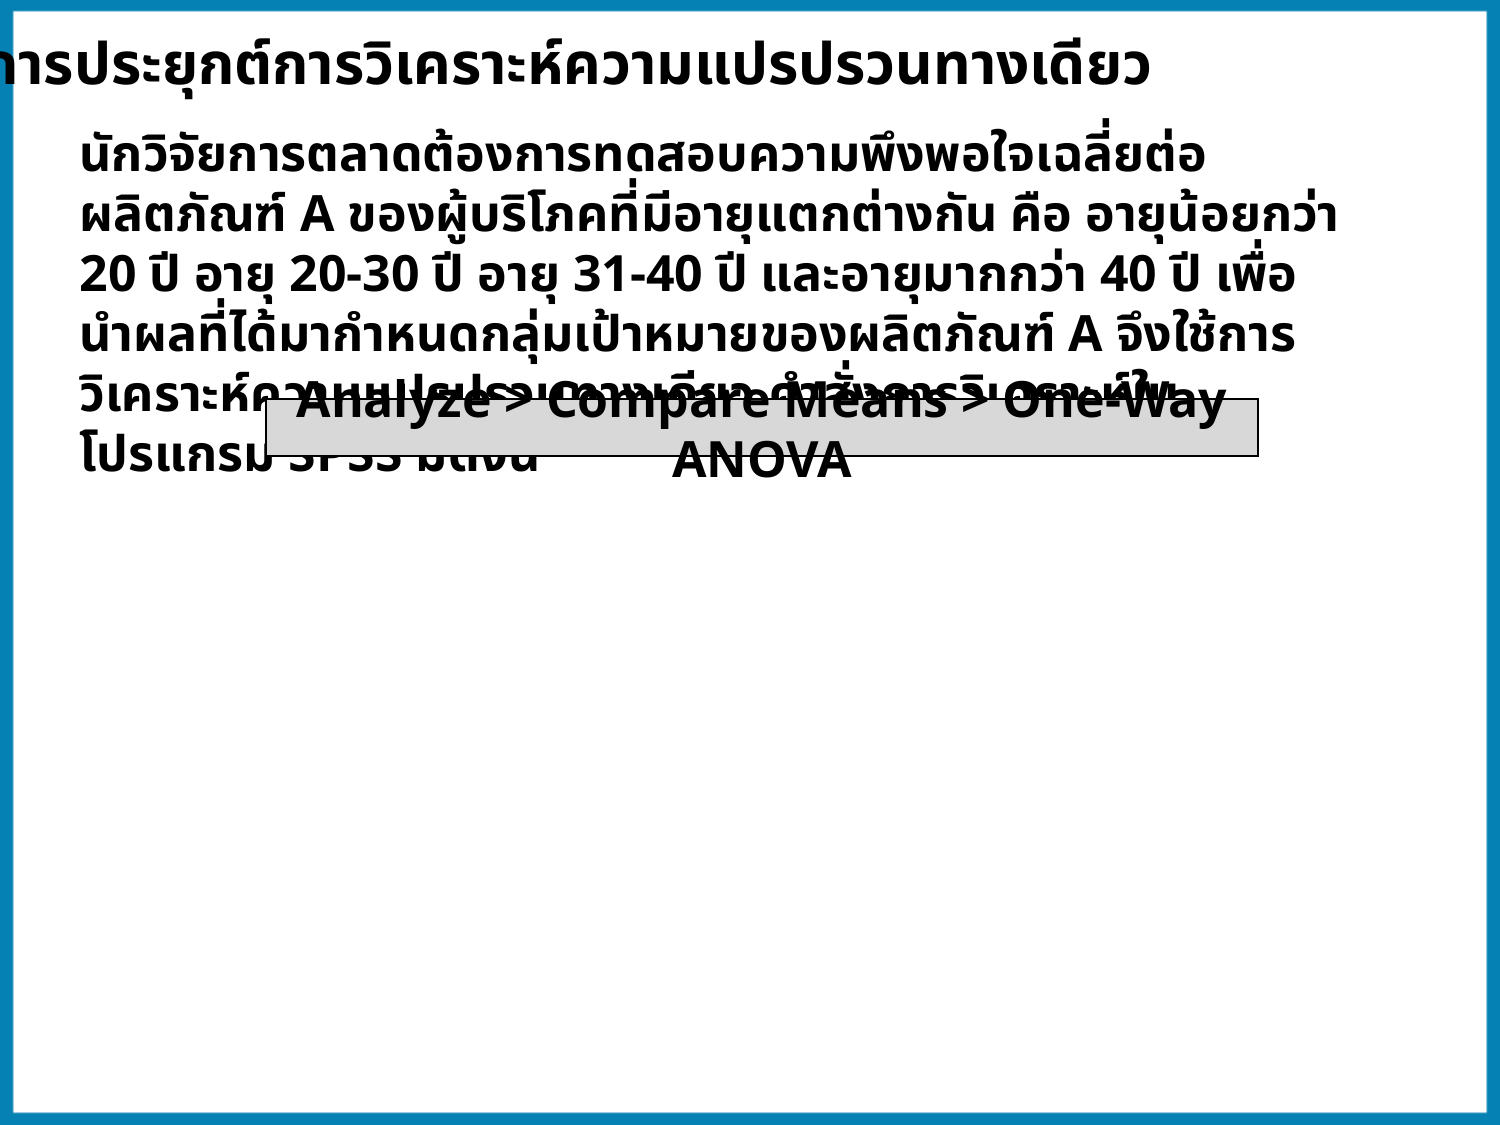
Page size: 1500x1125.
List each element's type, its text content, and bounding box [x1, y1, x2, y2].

picture [13, 11, 1487, 1113]
text_box นักวิจัยการตลาดต้องการทดสอบความพึงพอใจเฉลี่ยต่อผลิตภัณฑ์ A ของผู้บริโภคที่มีอายุแตกต่างกัน คือ อายุน้อยกว่า 20 ปี อายุ 20-30 ปี อายุ 31-40 ปี และอายุมากกว่า 40 ปี เพื่อนำผลที่ได้มากำหนดกลุ่มเป้าหมายของผลิตภัณฑ์ A จึงใช้การวิเคราะห์ความแปรปรวนทางเดียว คำสั่งการวิเคราะห์ในโปรแกรม SPSS มีดังนี้ [64, 113, 1365, 489]
text_box Analyze > Compare Means > One-Way ANOVA [265, 399, 1258, 457]
text_box 12.2.3 การประยุกต์การวิเคราะห์ความแปรปรวนทางเดียว [0, 19, 1183, 104]
